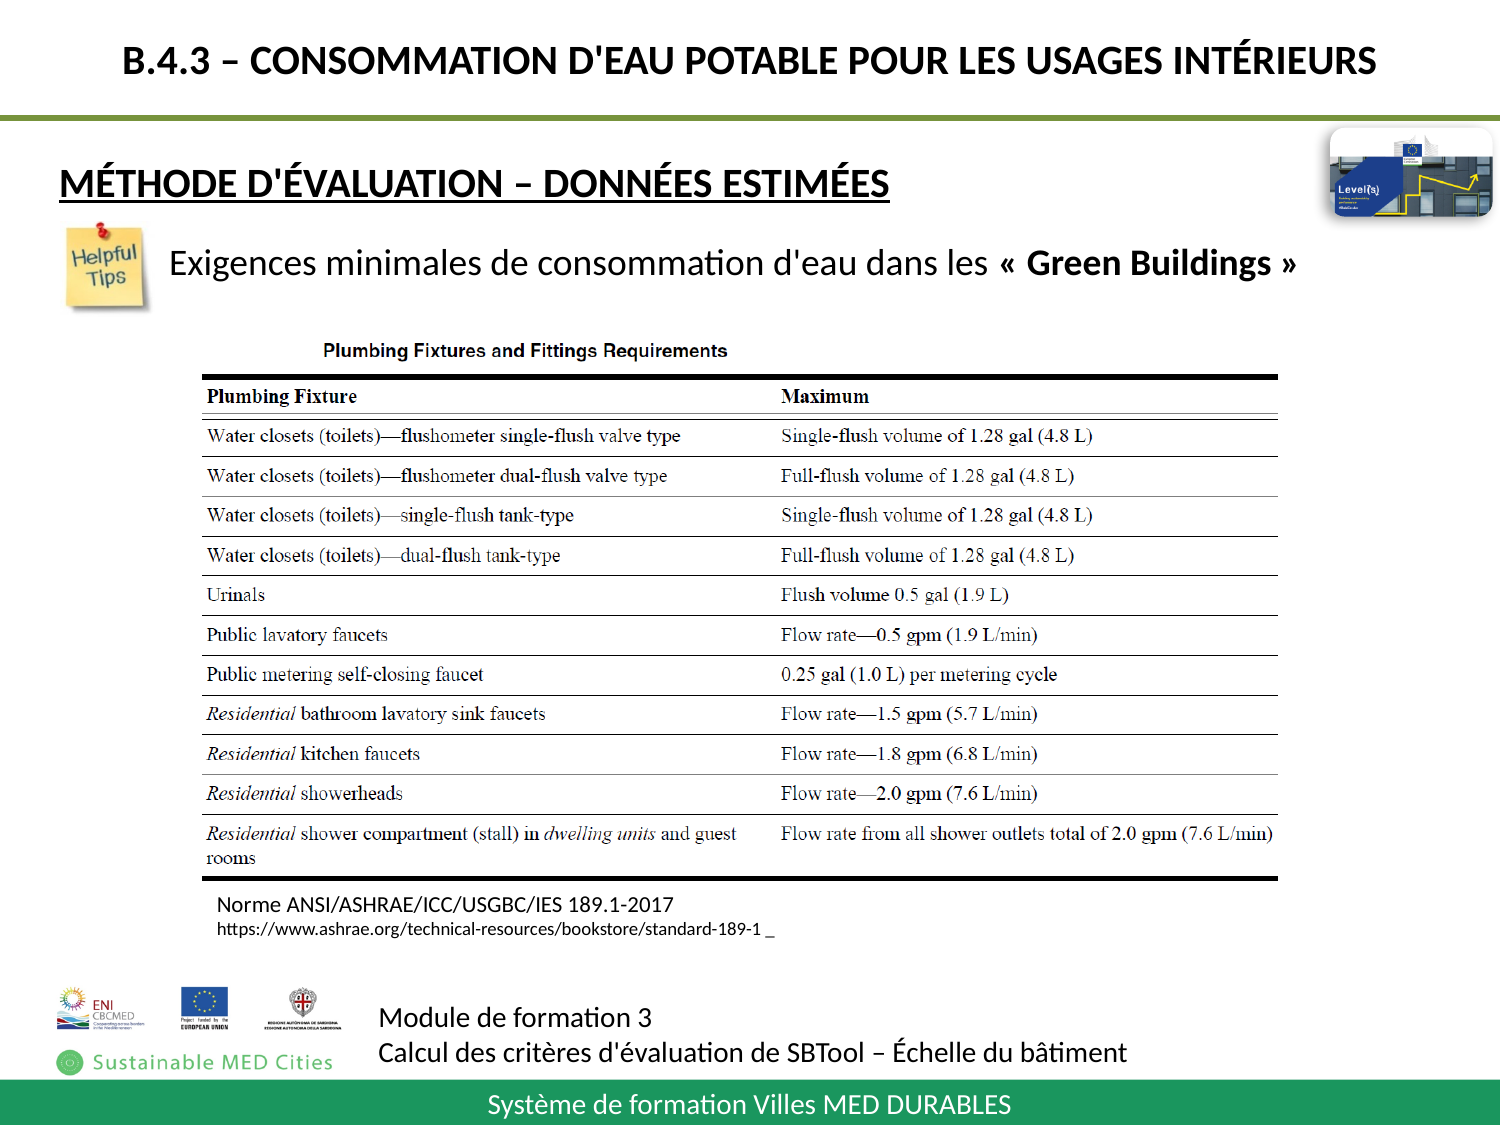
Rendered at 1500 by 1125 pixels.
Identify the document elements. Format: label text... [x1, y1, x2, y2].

picture [59, 221, 155, 318]
text_box Exigences minimales de consommation d'eau dans les « Green Buildings » [160, 230, 1442, 291]
picture [188, 331, 1278, 883]
picture [1329, 127, 1493, 217]
text_box Norme ANSI/ASHRAE/ICC/USGBC/IES 189.1-2017 https://www.ashrae.org/technical-resources/bookstore/standard-189-1 _ [202, 890, 1278, 947]
text_box MÉTHODE D'ÉVALUATION – DONNÉES ESTIMÉES [43, 147, 1331, 235]
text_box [0, 972, 1500, 1125]
title B.4.3 – CONSOMMATION D'EAU POTABLE POUR LES USAGES INTÉRIEURS [0, 0, 1500, 117]
